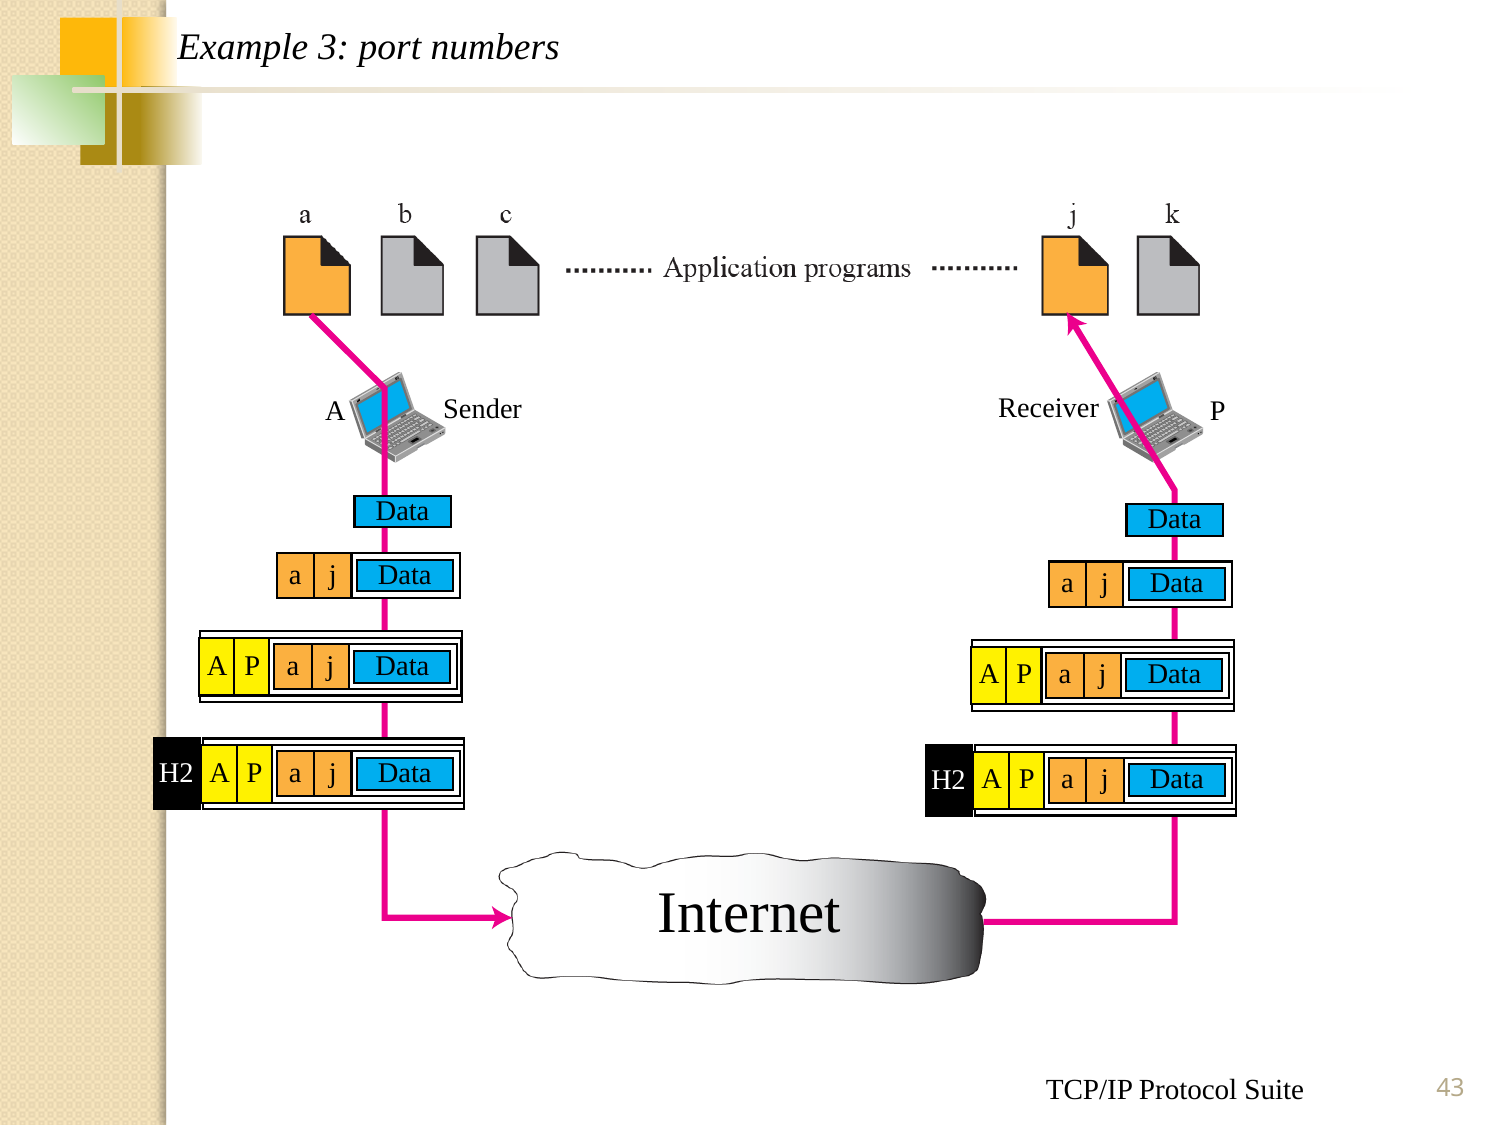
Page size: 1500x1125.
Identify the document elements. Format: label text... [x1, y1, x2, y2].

text_box [80, 93, 116, 165]
text_box [122, 93, 141, 165]
text_box [116, 0, 122, 87]
text_box [60, 17, 116, 86]
picture [924, 311, 1238, 926]
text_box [283, 199, 1226, 985]
picture [152, 312, 513, 930]
footer TCP/IP Protocol Suite [937, 1034, 1413, 1113]
text_box [12, 75, 105, 145]
text_box [116, 93, 122, 173]
text_box Example 3: port numbers [162, 14, 1100, 75]
text_box [122, 17, 177, 86]
text_box [72, 87, 1423, 93]
text_box [141, 93, 202, 165]
slide_number 43 [1413, 1034, 1488, 1113]
